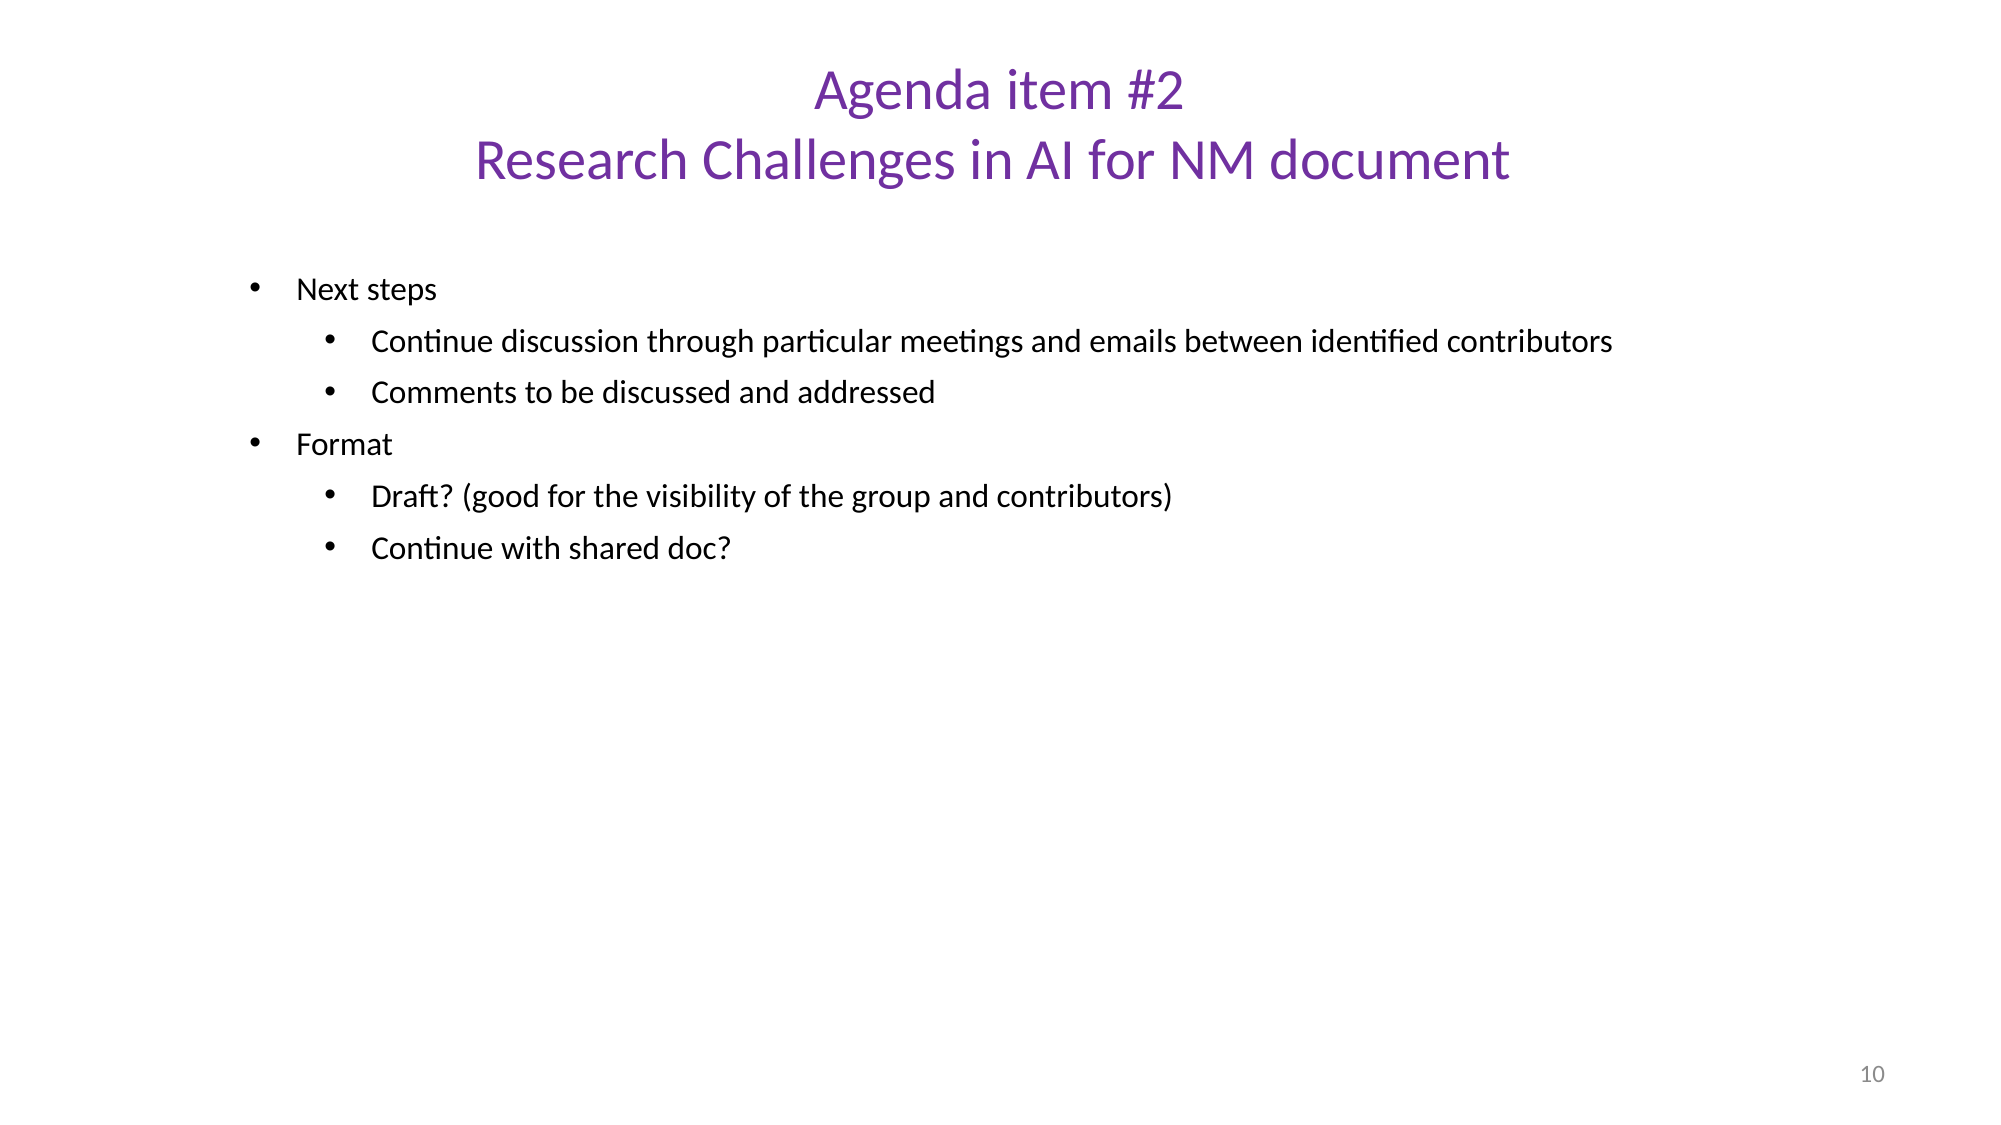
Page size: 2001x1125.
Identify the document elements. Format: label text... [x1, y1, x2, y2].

text_box Agenda item #2 Research Challenges in AI for NM document [99, 55, 1900, 188]
text_box 10 [1433, 1042, 1900, 1103]
text_box Next steps Continue discussion through particular meetings and emails between identified contributors Comments to be discussed and addressed Format Draft? (good for the visibility of the group and contributors) Continue with shared doc? [161, 247, 1900, 1005]
